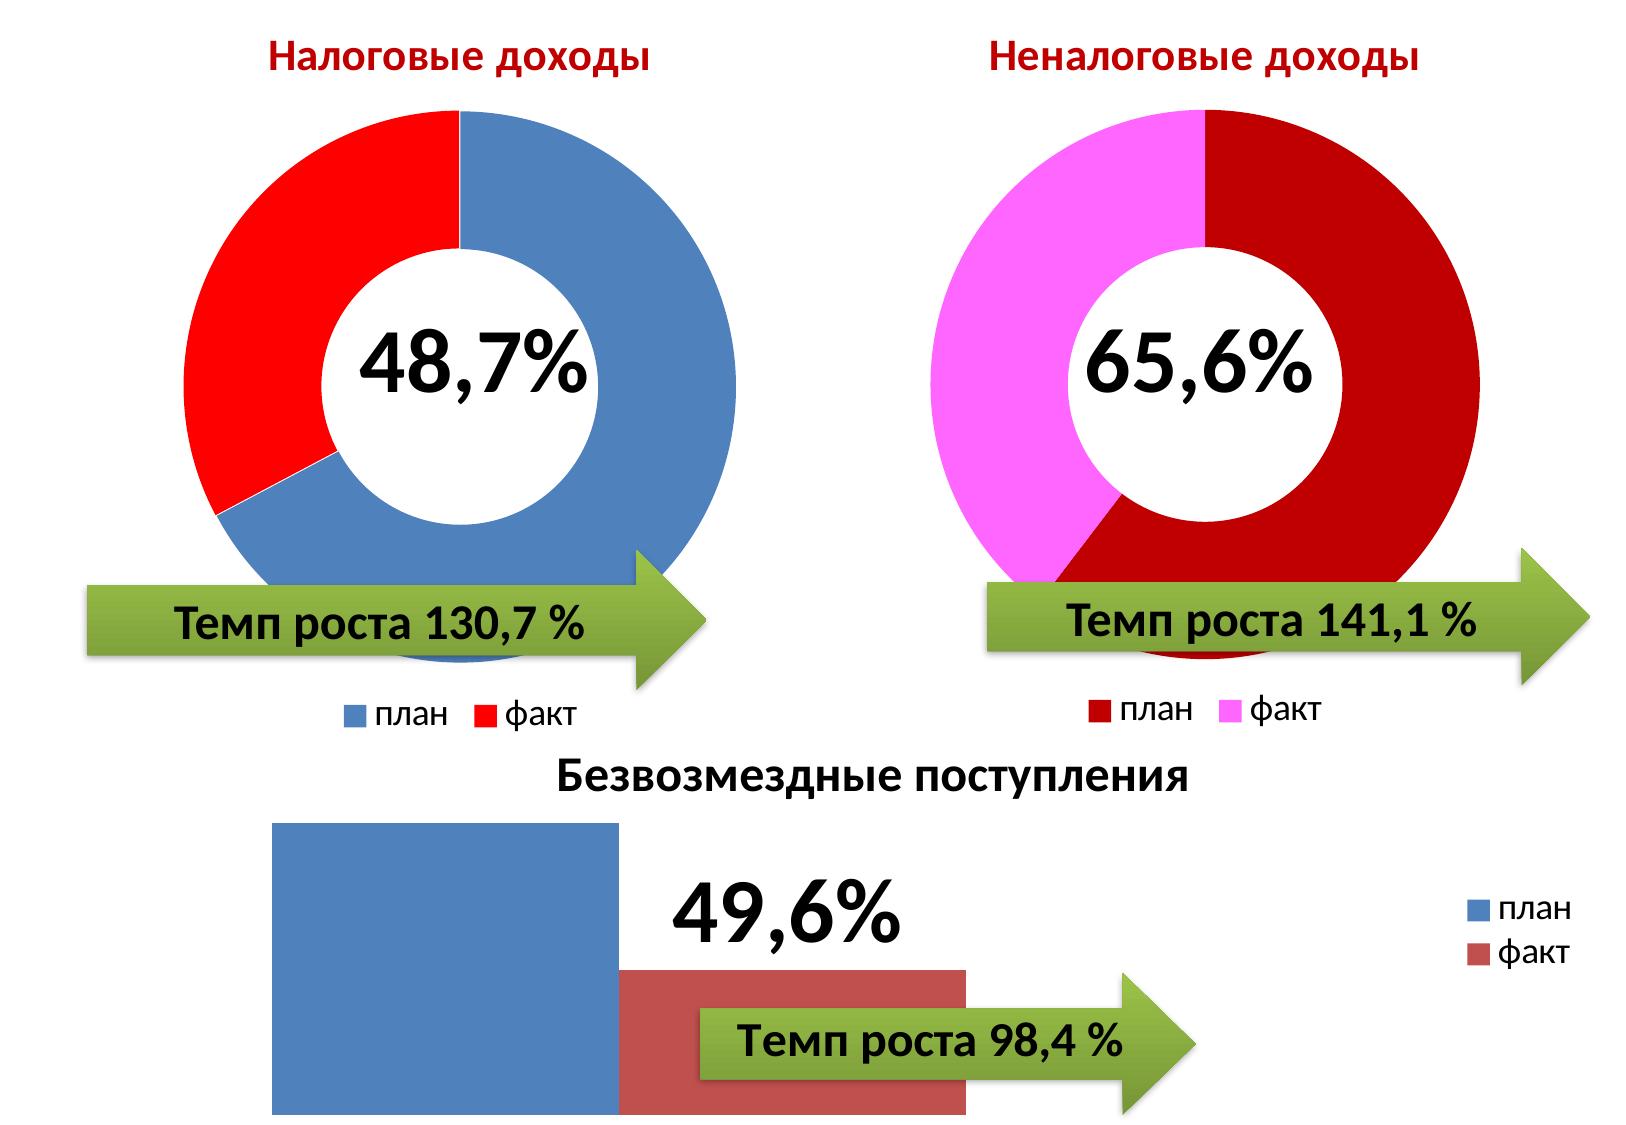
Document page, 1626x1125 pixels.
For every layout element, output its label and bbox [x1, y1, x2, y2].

chart [0, 0, 1612, 743]
chart [11, 749, 1599, 1125]
